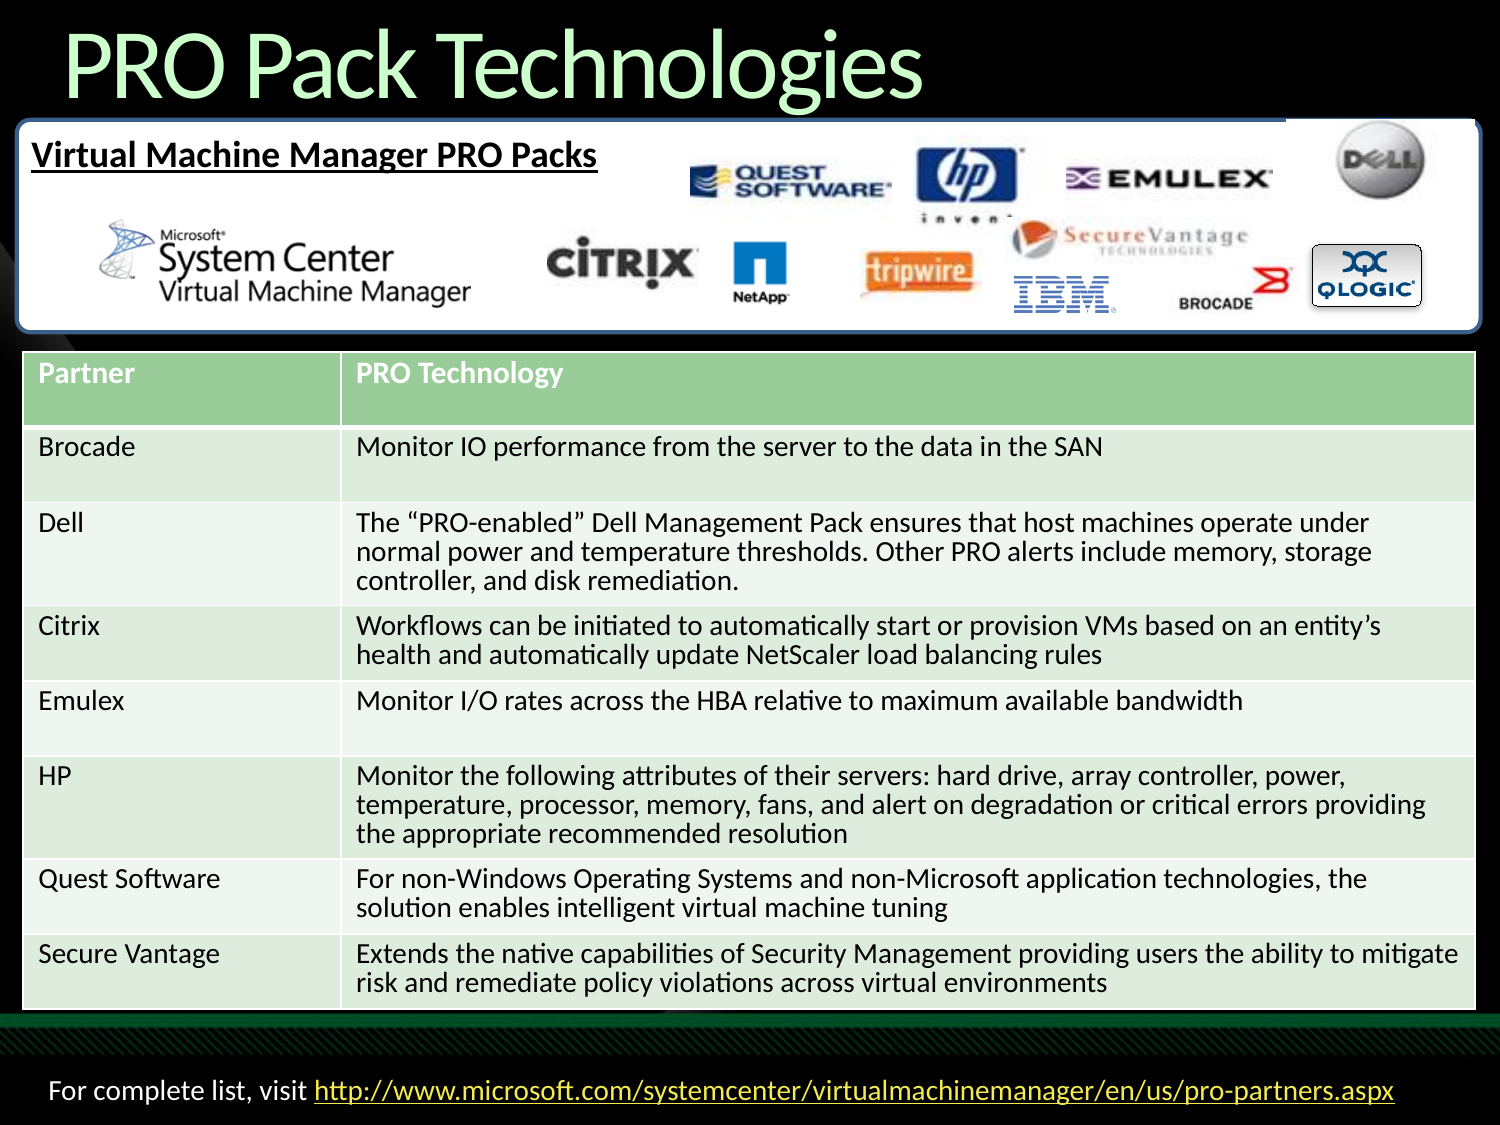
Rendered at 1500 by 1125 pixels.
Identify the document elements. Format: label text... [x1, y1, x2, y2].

table_cell Monitor IO performance from the server to the data in the SAN [342, 430, 1474, 502]
table_cell HP [24, 757, 340, 858]
table_cell For non-Windows Operating Systems and non-Microsoft application technologies, the solution enables intelligent virtual machine tuning [342, 860, 1474, 933]
table_cell Extends the native capabilities of Security Management providing users the ability to mitigate risk and remediate policy violations across virtual environments [342, 935, 1474, 1008]
table_cell Secure Vantage [24, 935, 340, 1008]
table_cell Quest Software [24, 860, 340, 933]
table_cell Workflows can be initiated to automatically start or provision VMs based on an entity’s health and automatically update NetScaler load balancing rules [342, 606, 1474, 680]
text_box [16, 119, 1481, 333]
table_cell Monitor the following attributes of their servers: hard drive, array controller, power, temperature, processor, memory, fans, and alert on degradation or critical errors providing the appropriate recommended resolution [342, 757, 1474, 858]
table_cell Dell [24, 503, 340, 605]
table_cell Monitor I/O rates across the HBA relative to maximum available bandwidth [342, 682, 1474, 755]
table_cell Citrix [24, 606, 340, 680]
picture [0, 0, 1500, 1125]
title PRO Pack Technologies [62, 11, 1438, 117]
table_header PRO Technology [342, 353, 1474, 425]
table_cell Brocade [24, 430, 340, 502]
table_cell The “PRO-enabled” Dell Management Pack ensures that host machines operate under normal power and temperature thresholds. Other PRO alerts include memory, storage controller, and disk remediation. [342, 503, 1474, 605]
text_box For complete list, visit http://www.microsoft.com/systemcenter/virtualmachinemanager/en/us/pro-partners.aspx [33, 1064, 1468, 1114]
table_cell Emulex [24, 682, 340, 755]
table_header Partner [24, 353, 340, 425]
